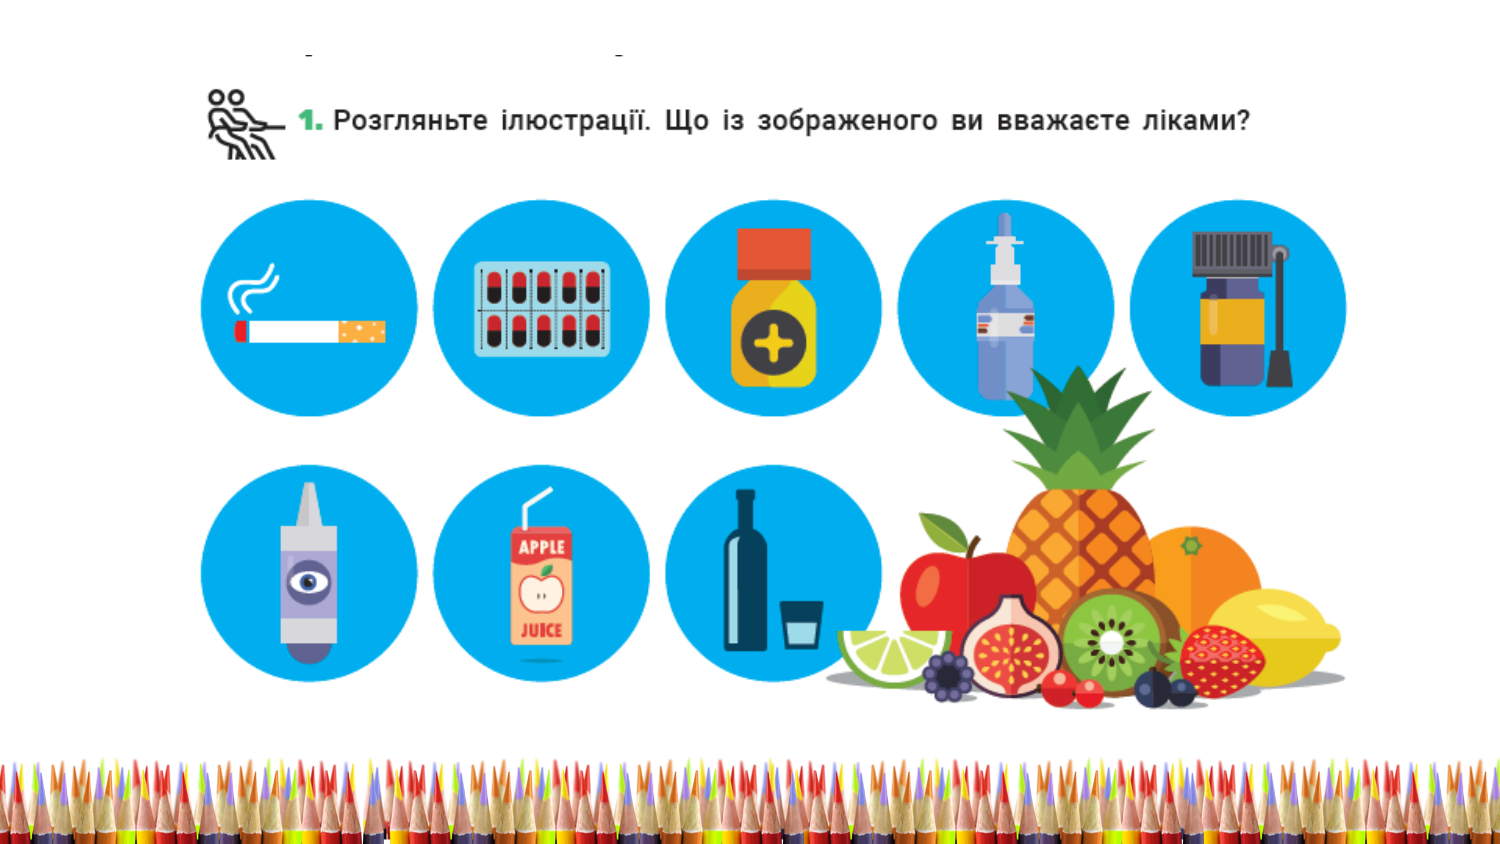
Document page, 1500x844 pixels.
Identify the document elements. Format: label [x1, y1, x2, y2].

picture [0, 756, 1500, 844]
picture [123, 55, 1368, 736]
